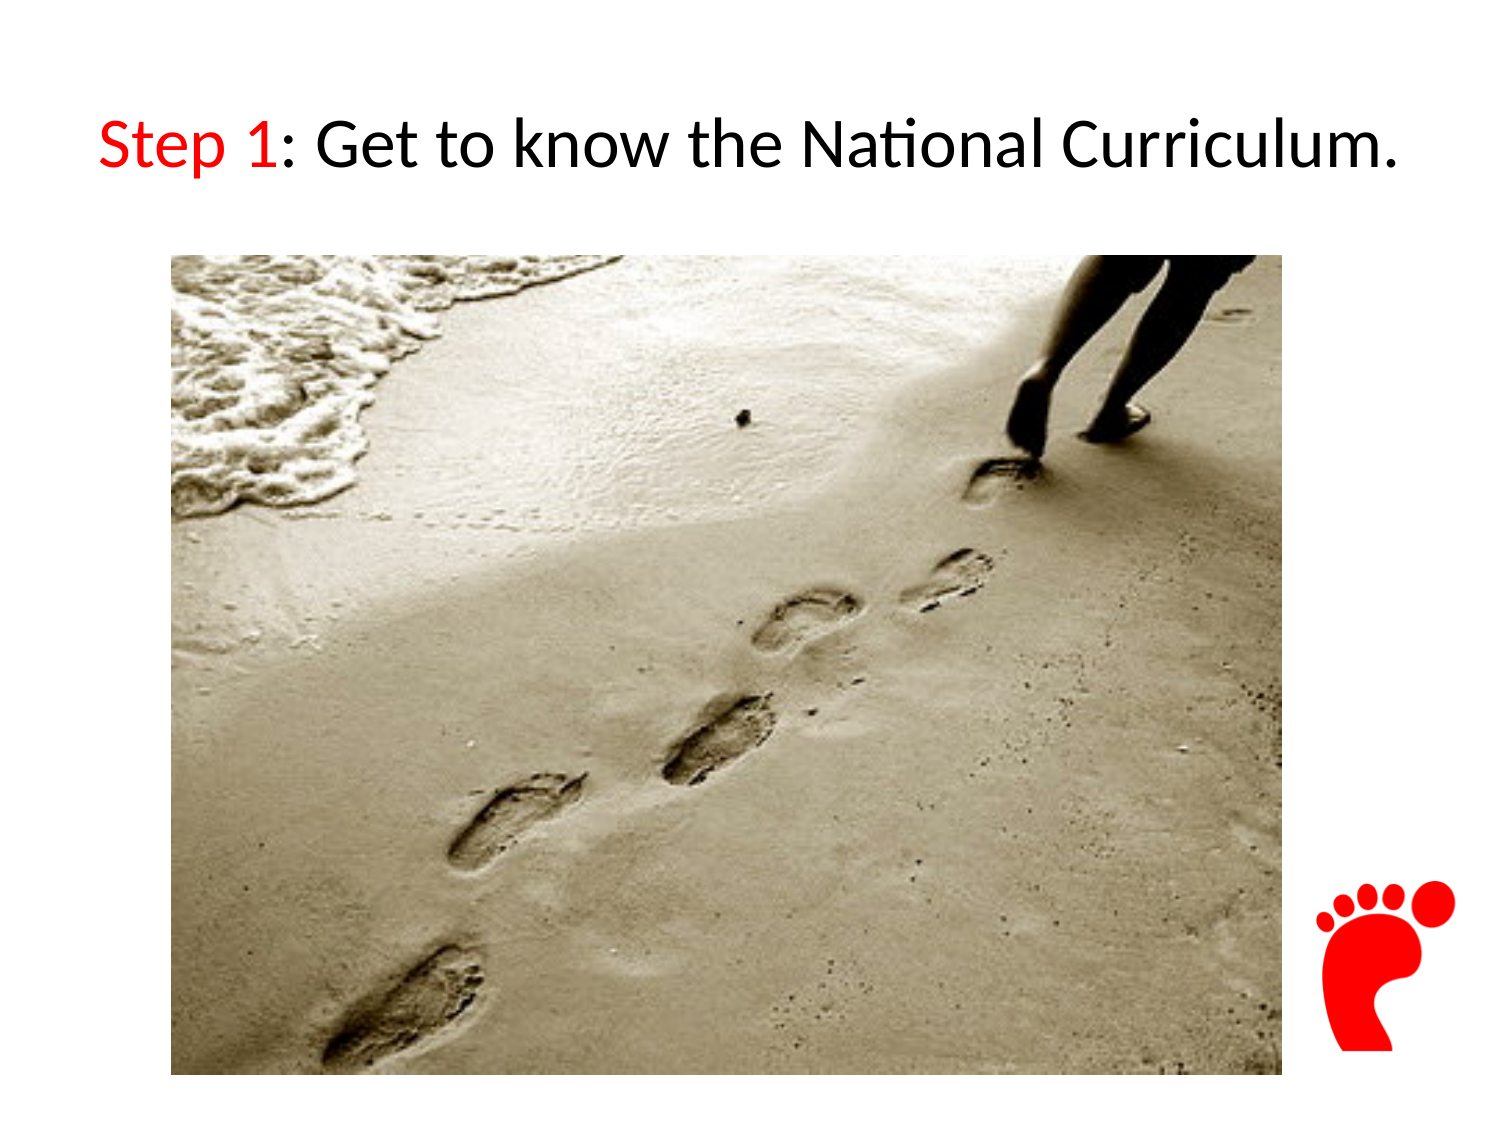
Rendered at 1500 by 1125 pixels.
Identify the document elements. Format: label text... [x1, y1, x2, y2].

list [170, 255, 1282, 1075]
picture [1315, 881, 1500, 1060]
title Step 1: Get to know the National Curriculum. [75, 45, 1425, 233]
